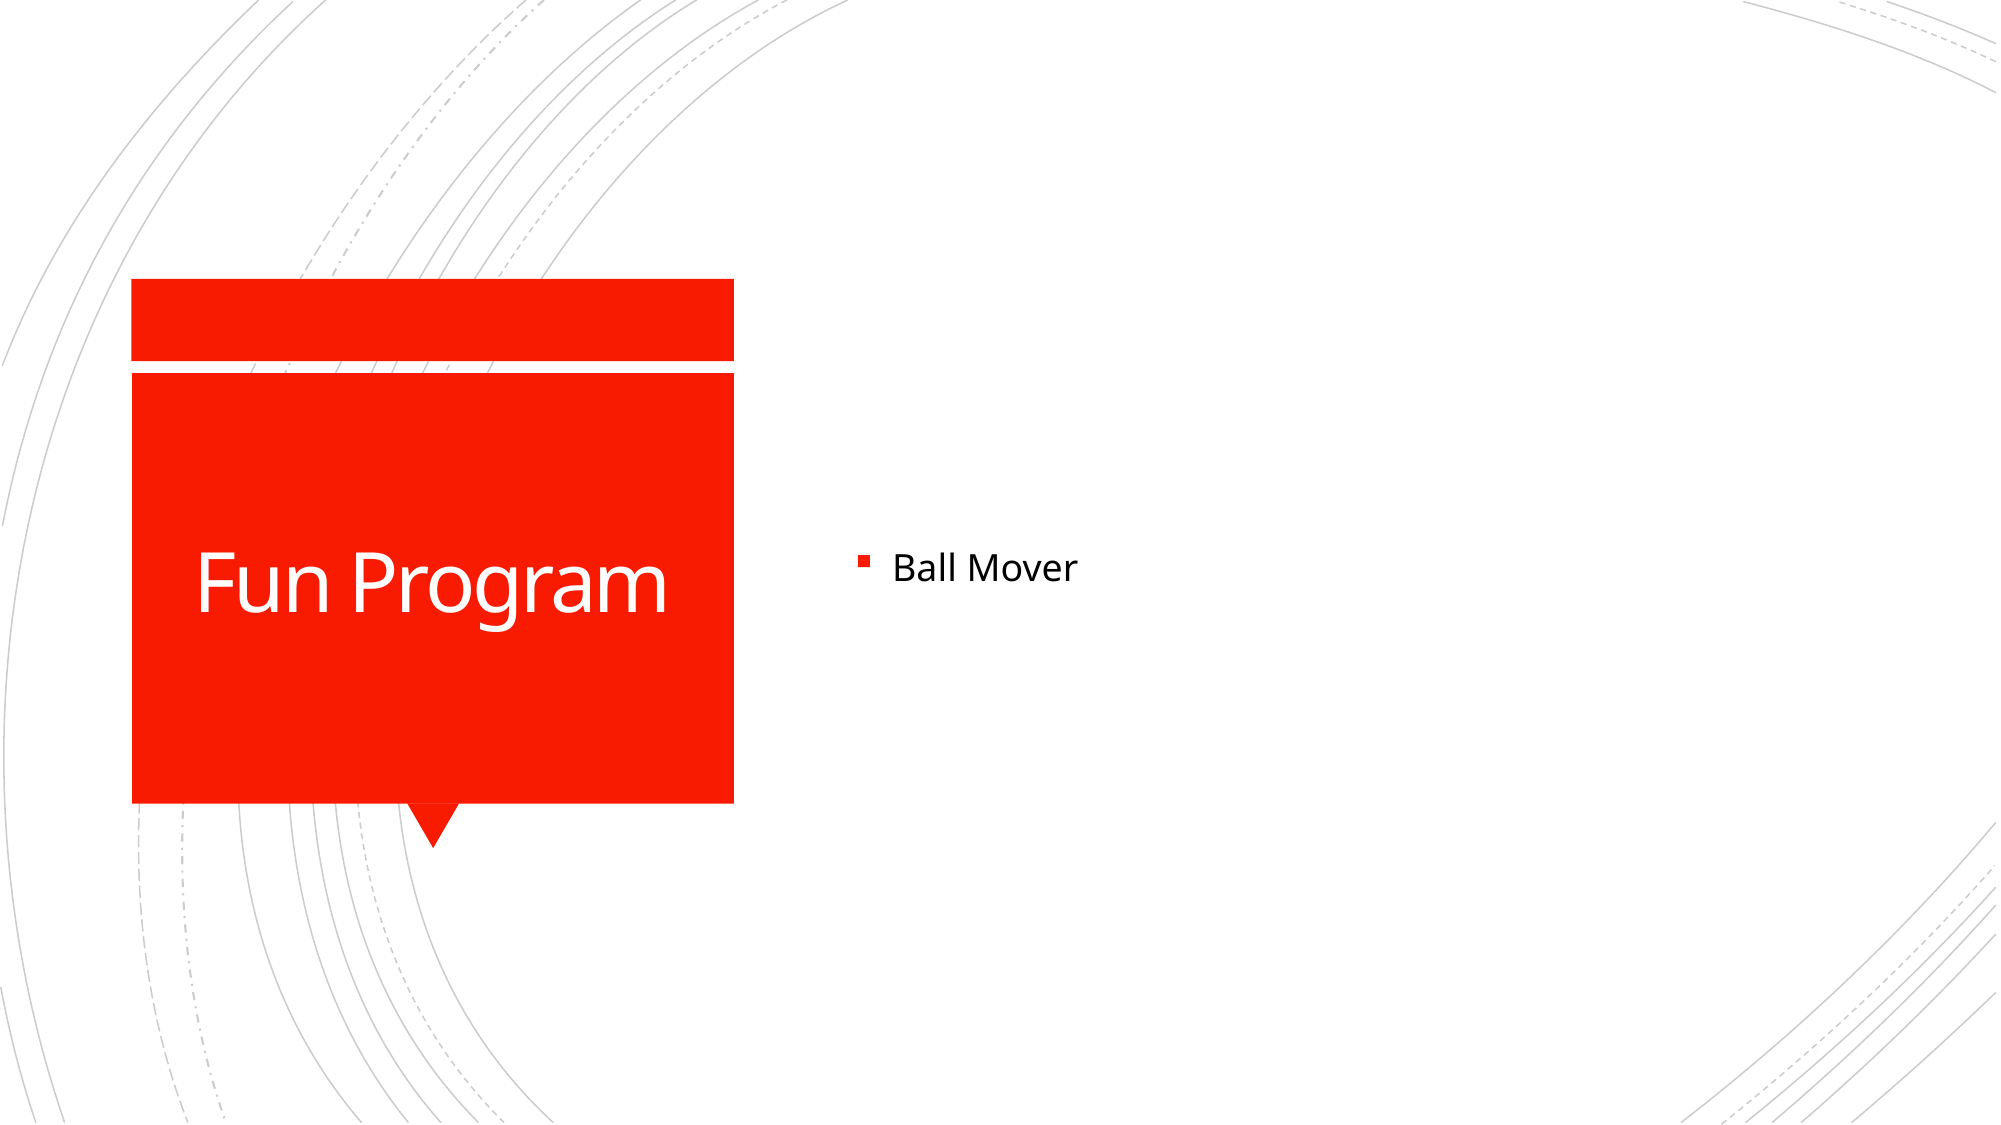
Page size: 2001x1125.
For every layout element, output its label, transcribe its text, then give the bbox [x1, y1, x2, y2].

list Ball Mover [839, 131, 1871, 993]
title Fun Program [145, 385, 720, 789]
